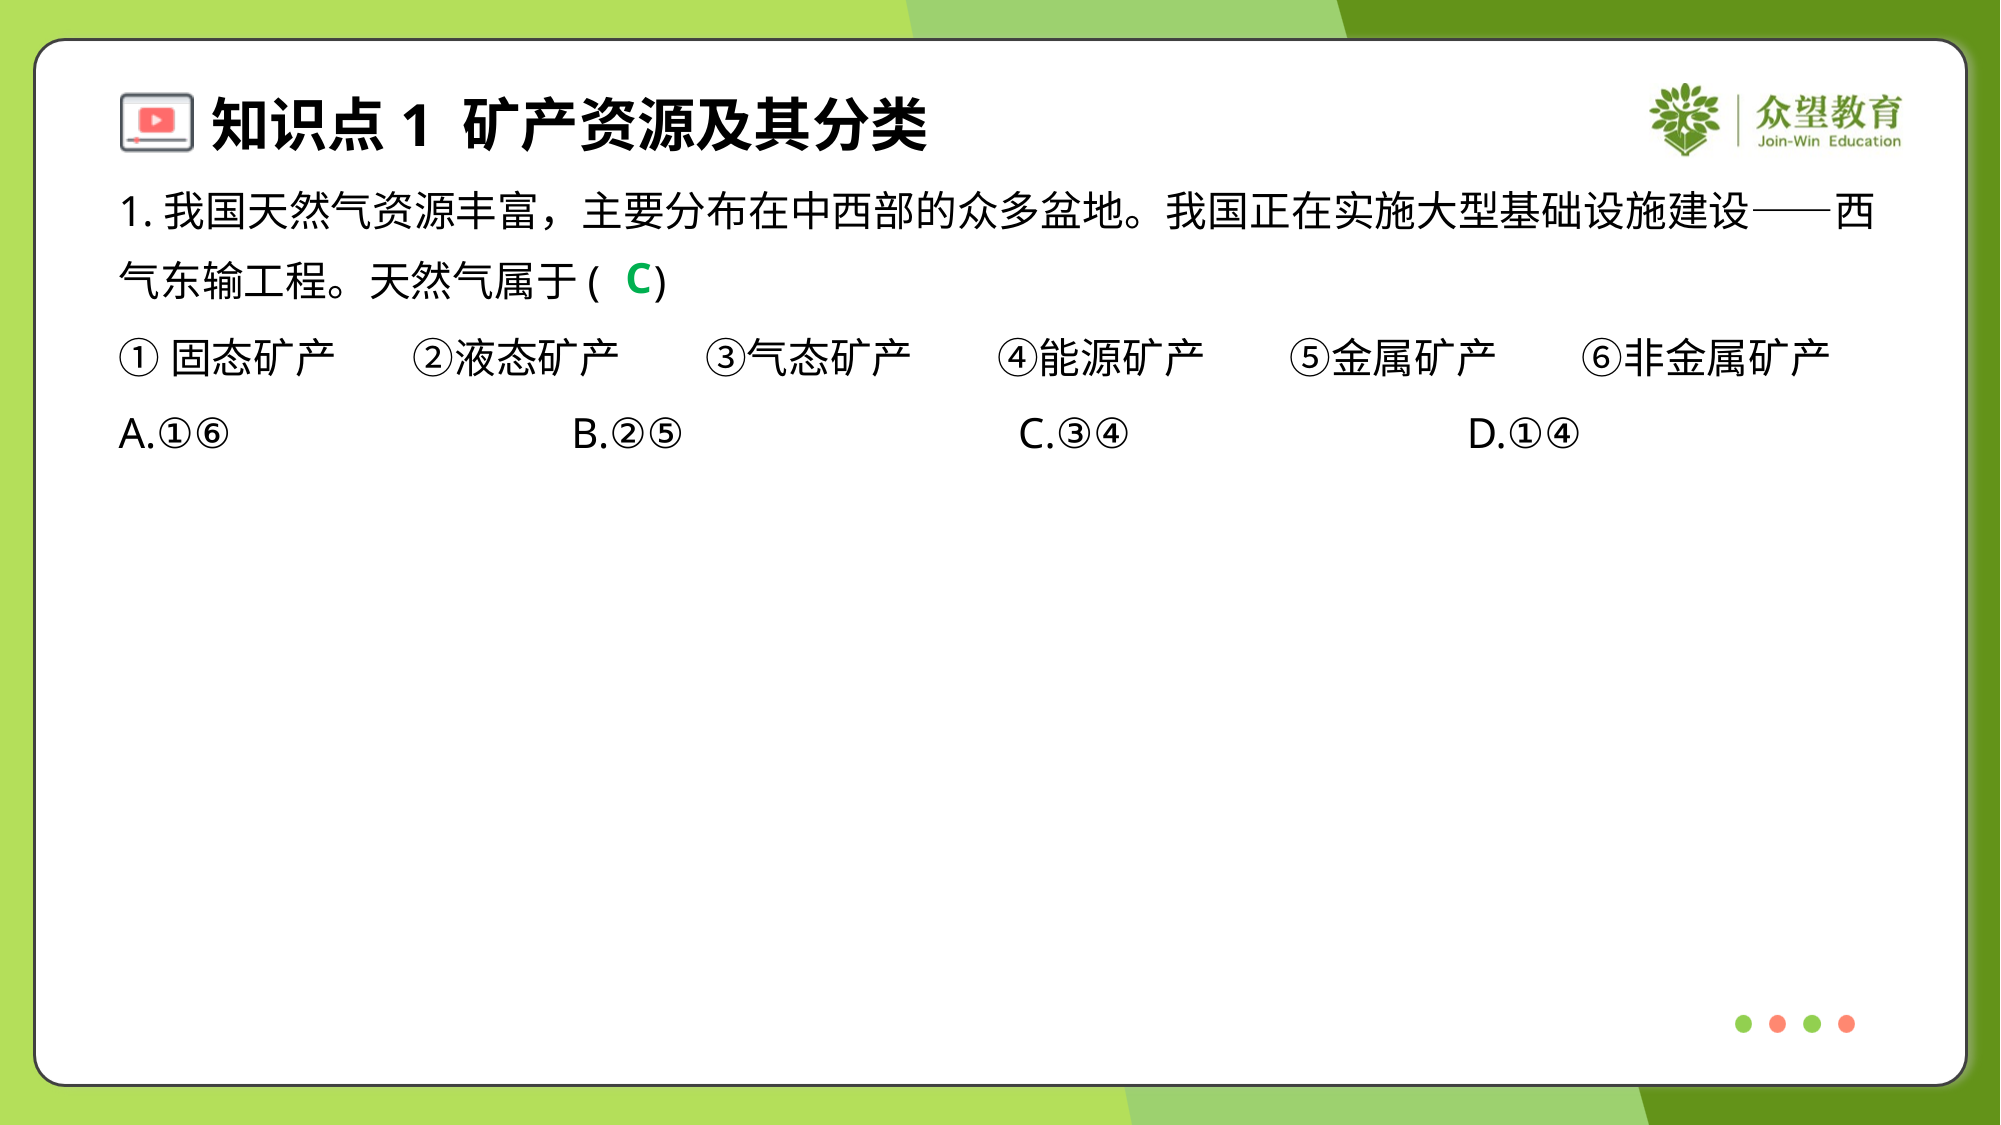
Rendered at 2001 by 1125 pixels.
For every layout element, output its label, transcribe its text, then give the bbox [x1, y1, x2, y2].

text_box A.①⑥ B.②⑤ C.③④ D.①④ [118, 381, 1883, 449]
text_box C [609, 231, 668, 296]
text_box 1.我国天然气资源丰富，主要分布在中西部的众多盆地。我国正在实施大型基础设施建设——西 气东输工程。天然气属于( ) [118, 159, 1883, 298]
picture [0, 0, 2000, 1125]
text_box ①固态矿产 ②液态矿产 ③气态矿产 ④能源矿产 ⑤金属矿产 ⑥非金属矿产 [118, 306, 1883, 374]
